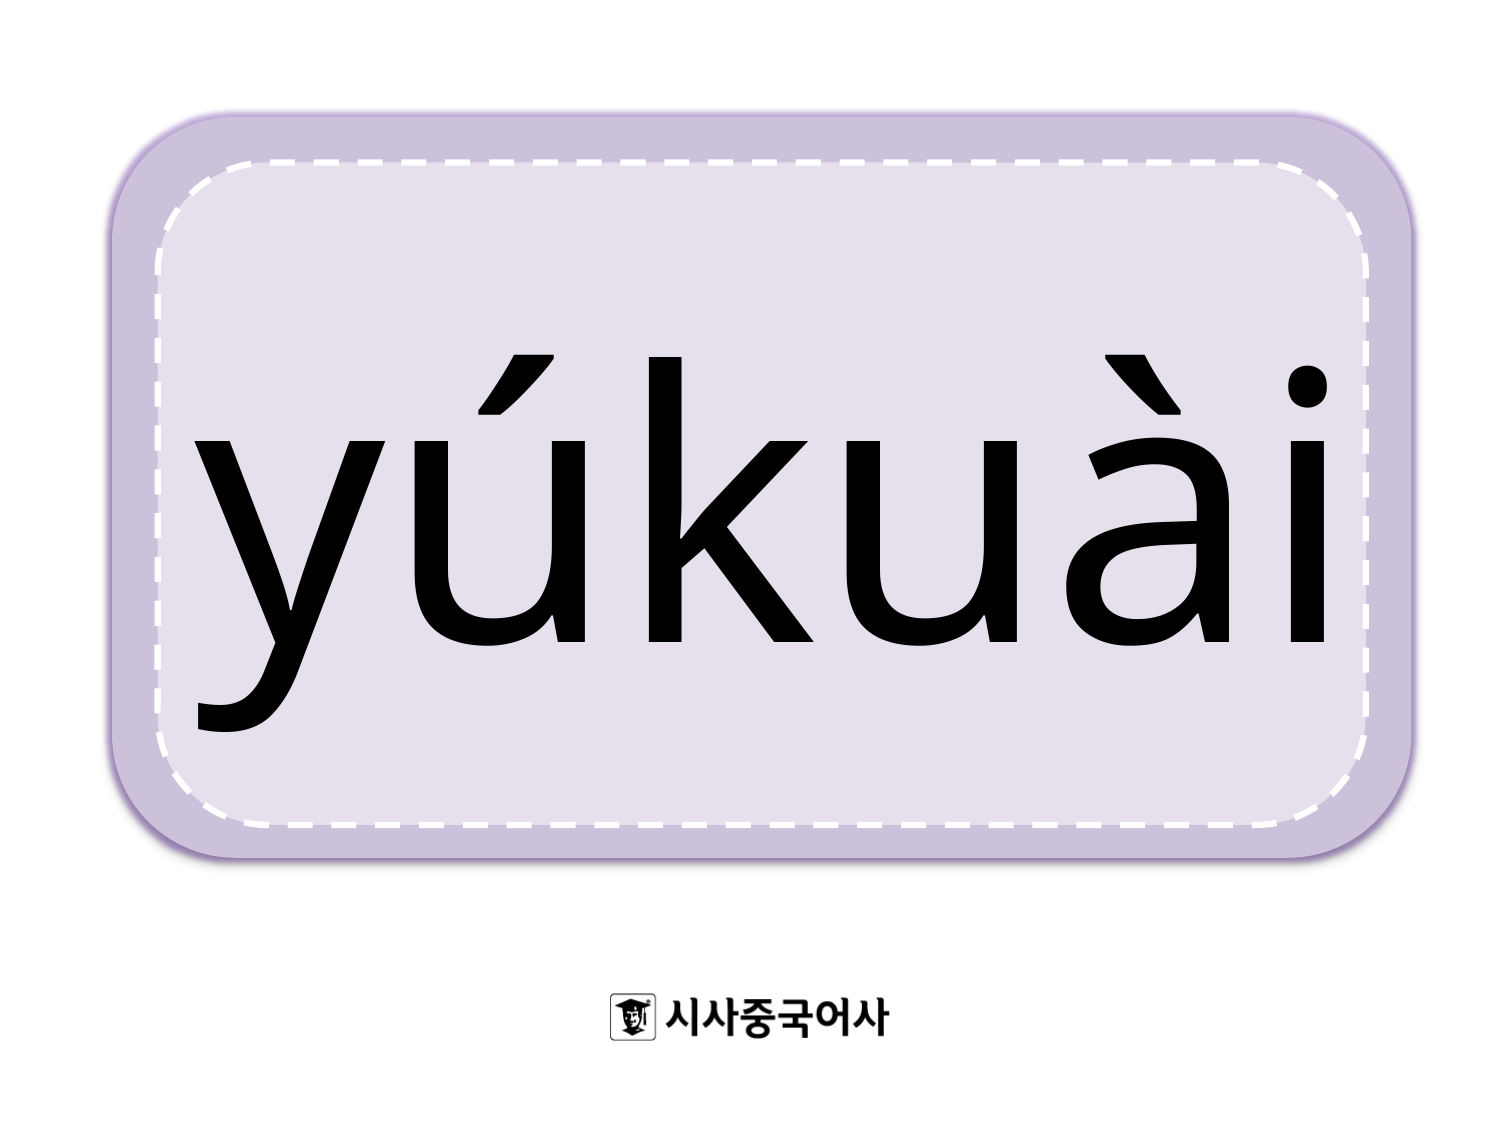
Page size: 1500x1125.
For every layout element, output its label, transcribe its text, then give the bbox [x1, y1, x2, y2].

picture [602, 987, 898, 1047]
text_box yúkuài [171, 160, 1380, 824]
